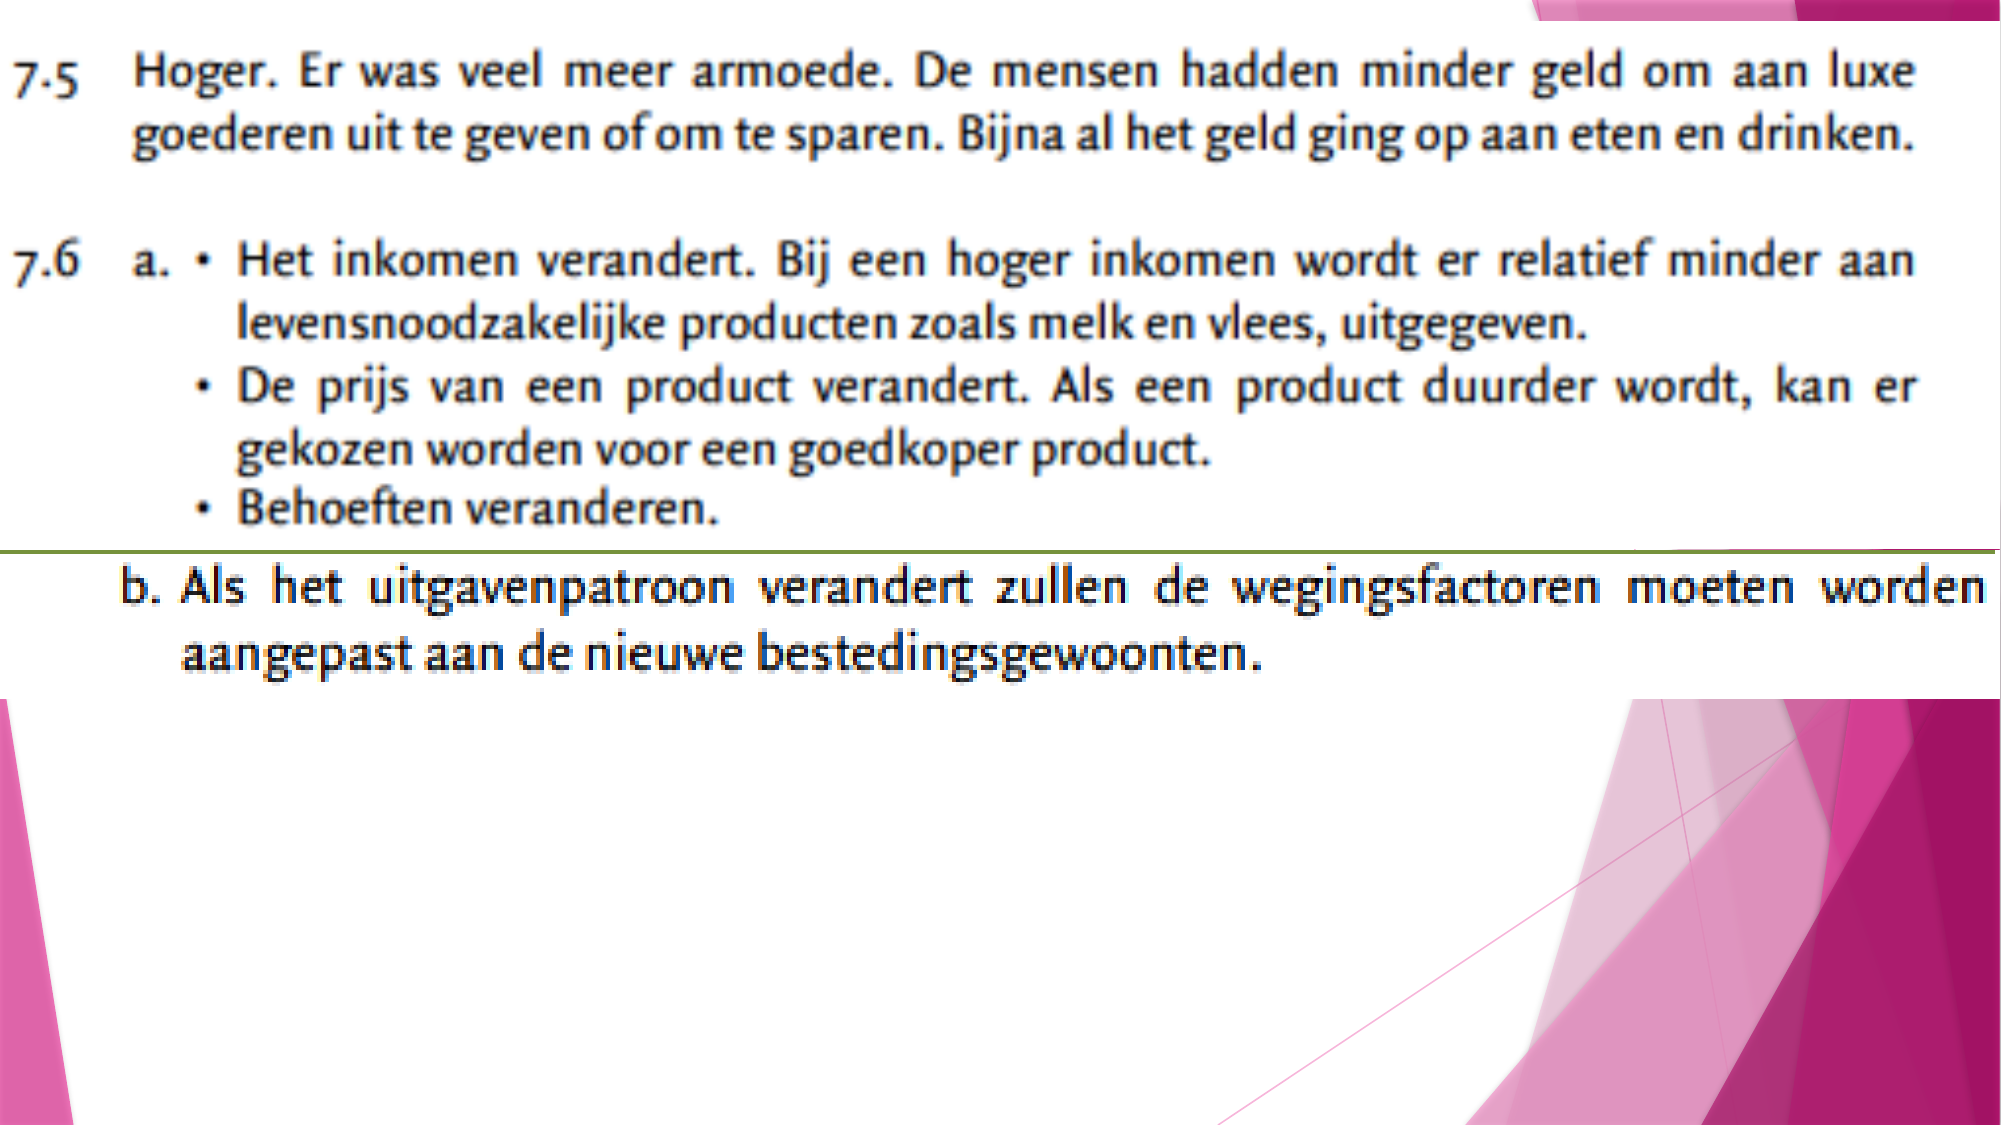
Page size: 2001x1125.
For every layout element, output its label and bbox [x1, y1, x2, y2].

picture [0, 20, 2000, 700]
